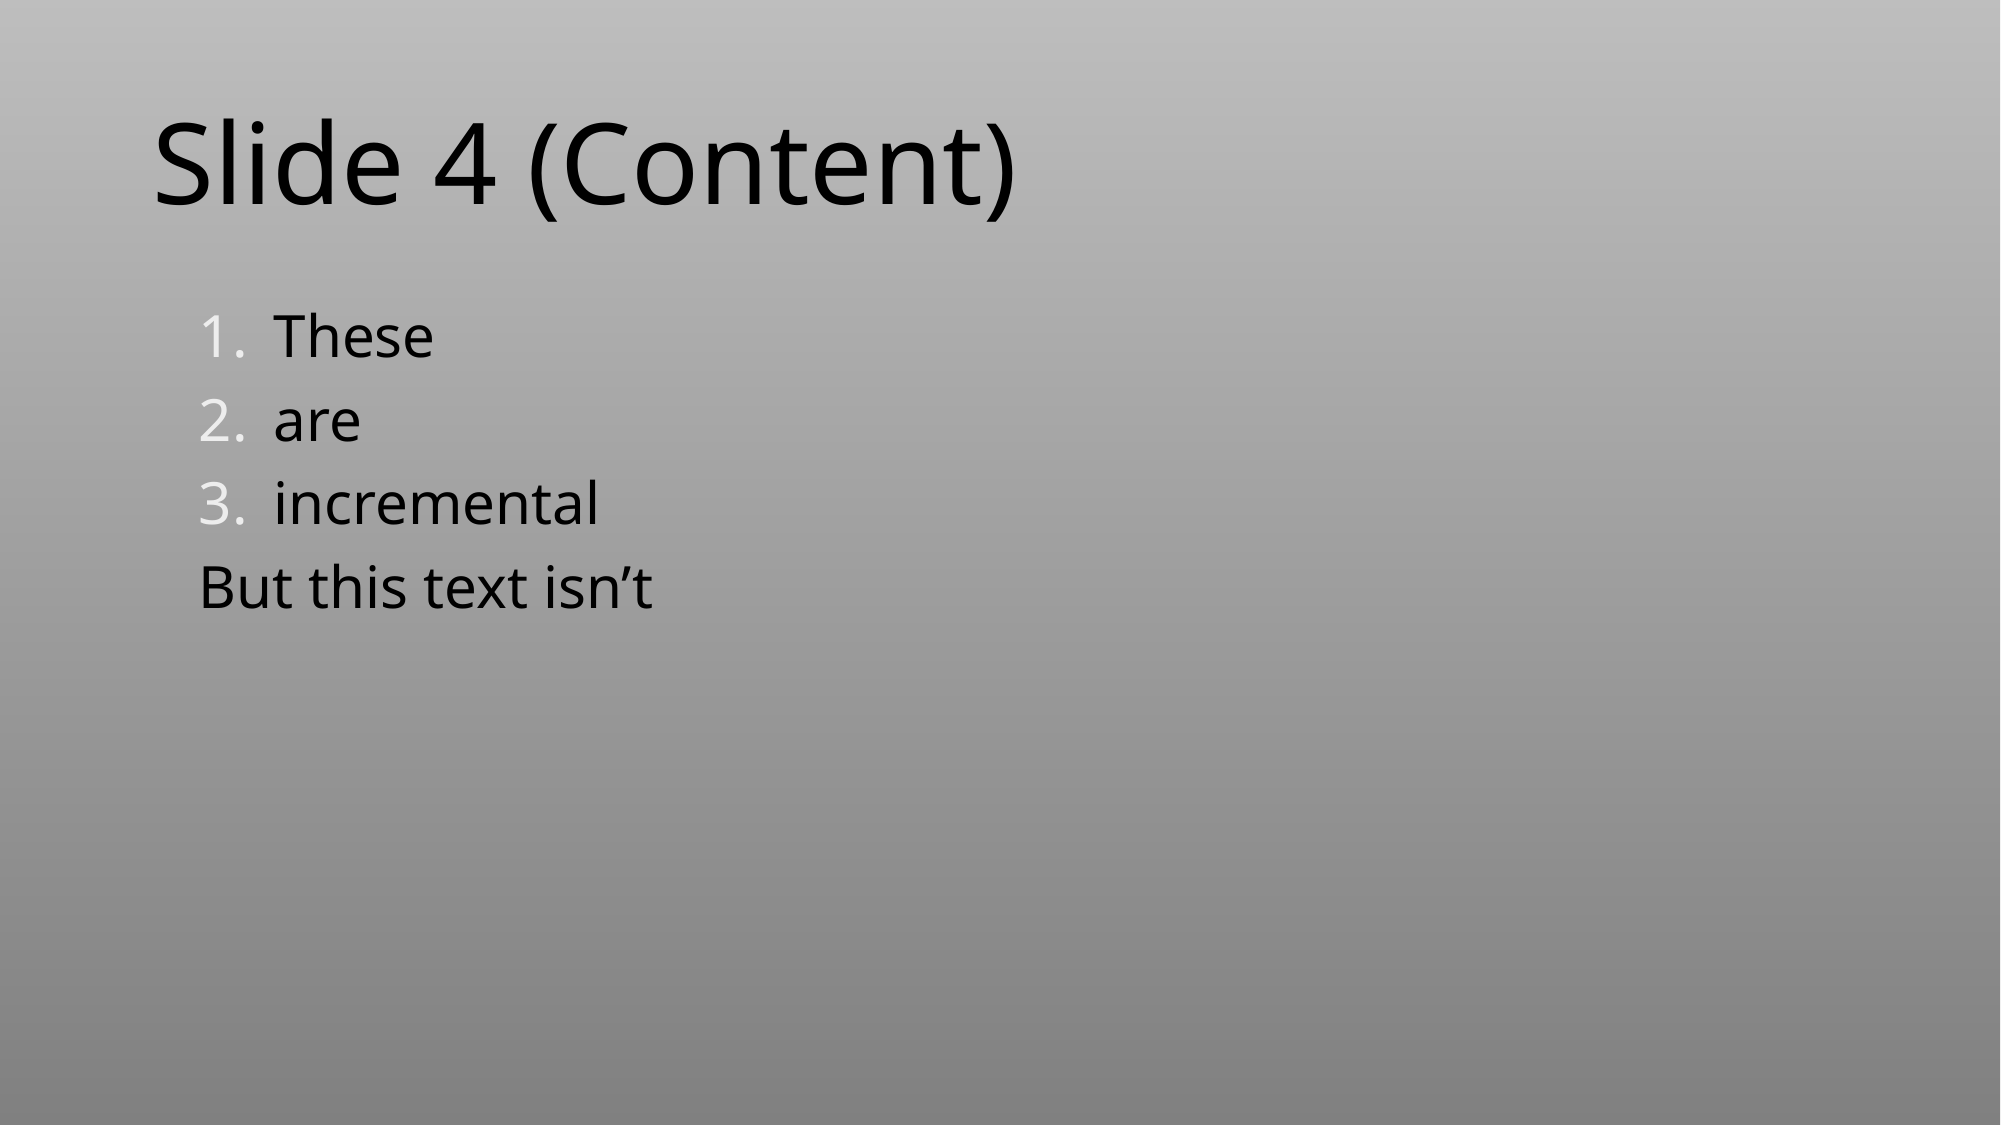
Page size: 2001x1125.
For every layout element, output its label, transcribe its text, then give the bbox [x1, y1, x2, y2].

title Slide 4 (Content) [137, 59, 1863, 278]
picture [0, 0, 2001, 1125]
list These are incremental But this text isn’t [183, 299, 1863, 1014]
